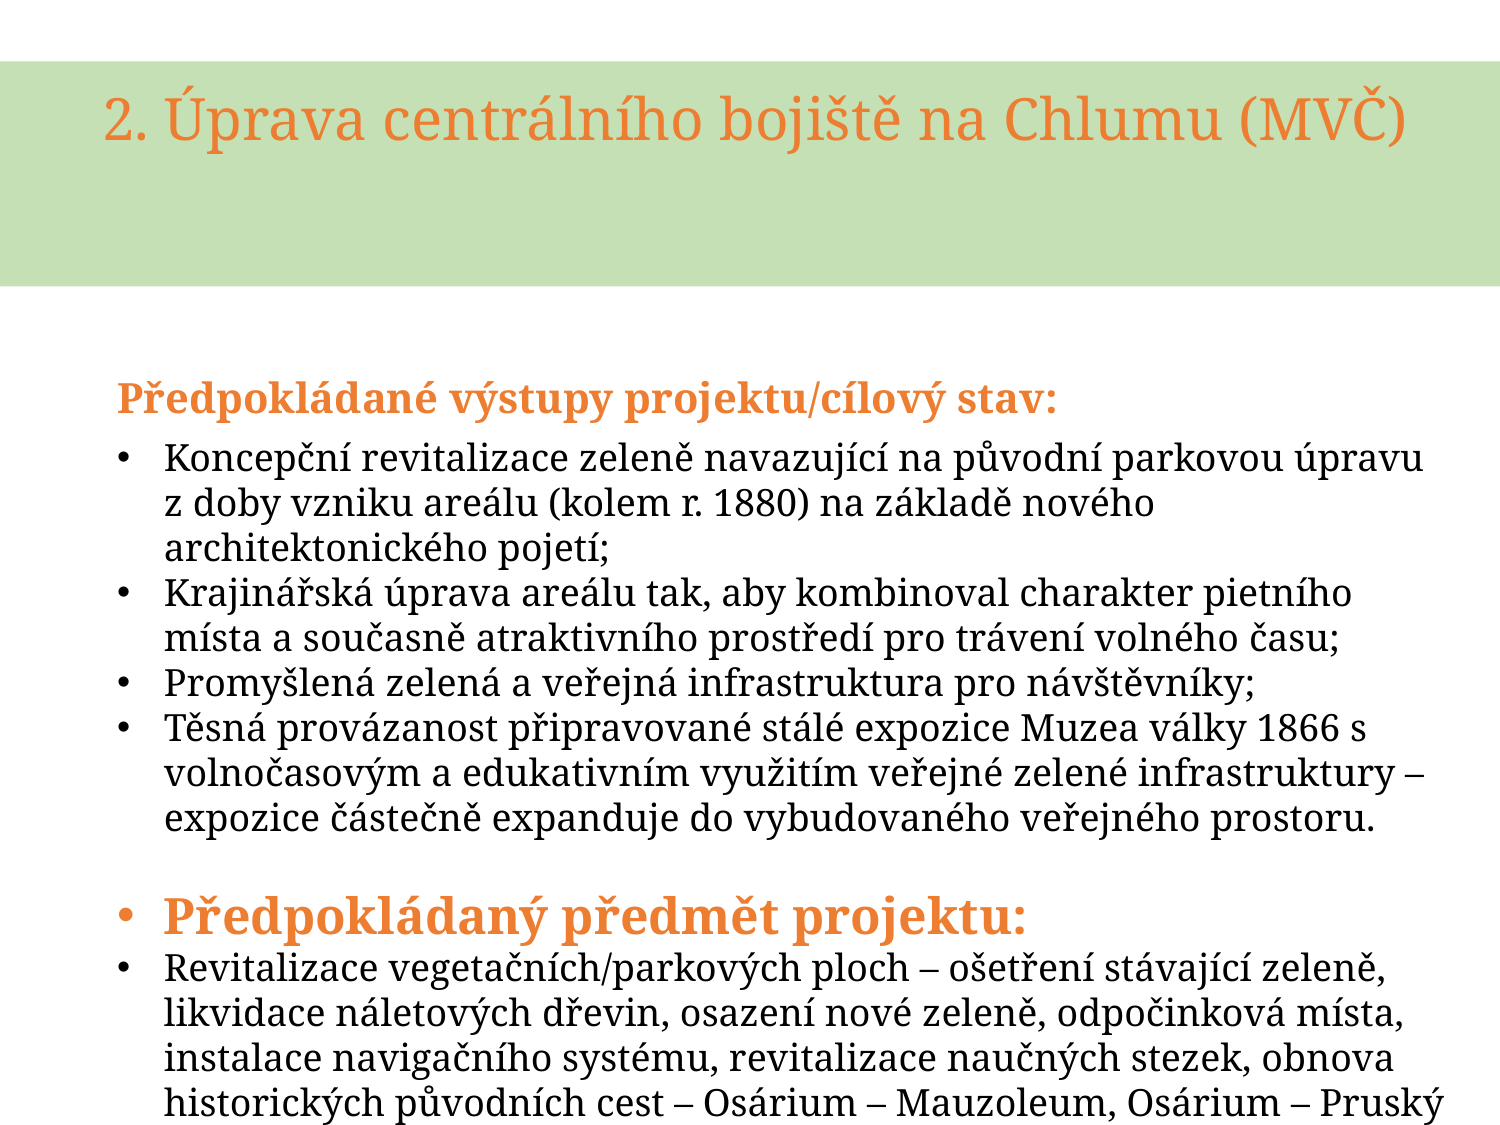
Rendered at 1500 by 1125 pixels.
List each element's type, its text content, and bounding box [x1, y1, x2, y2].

text_box Předpokládané výstupy projektu/cílový stav: Koncepční revitalizace zeleně navazující na původní parkovou úpravu z doby vzniku areálu (kolem r. 1880) na základě nového architektonického pojetí; Krajinářská úprava areálu tak, aby kombinoval charakter pietního místa a současně atraktivního prostředí pro trávení volného času; Promyšlená zelená a veřejná infrastruktura pro návštěvníky; Těsná provázanost připravované stálé expozice Muzea války 1866 s volnočasovým a edukativním využitím veřejné zelené infrastruktury – expozice částečně expanduje do vybudovaného veřejného prostoru. Předpokládaný předmět projektu: Revitalizace vegetačních/parkových ploch – ošetření stávající zeleně, likvidace náletových dřevin, osazení nové zeleně, odpočinková místa, instalace navigačního systému, revitalizace naučných stezek, obnova historických původních cest – Osárium – Mauzoleum, Osárium – Pruský hřbitov, osvětlení [102, 364, 1461, 1125]
text_box 2. Úprava centrálního bojiště na Chlumu (MVČ) [87, 82, 1476, 281]
text_box [0, 60, 1500, 287]
